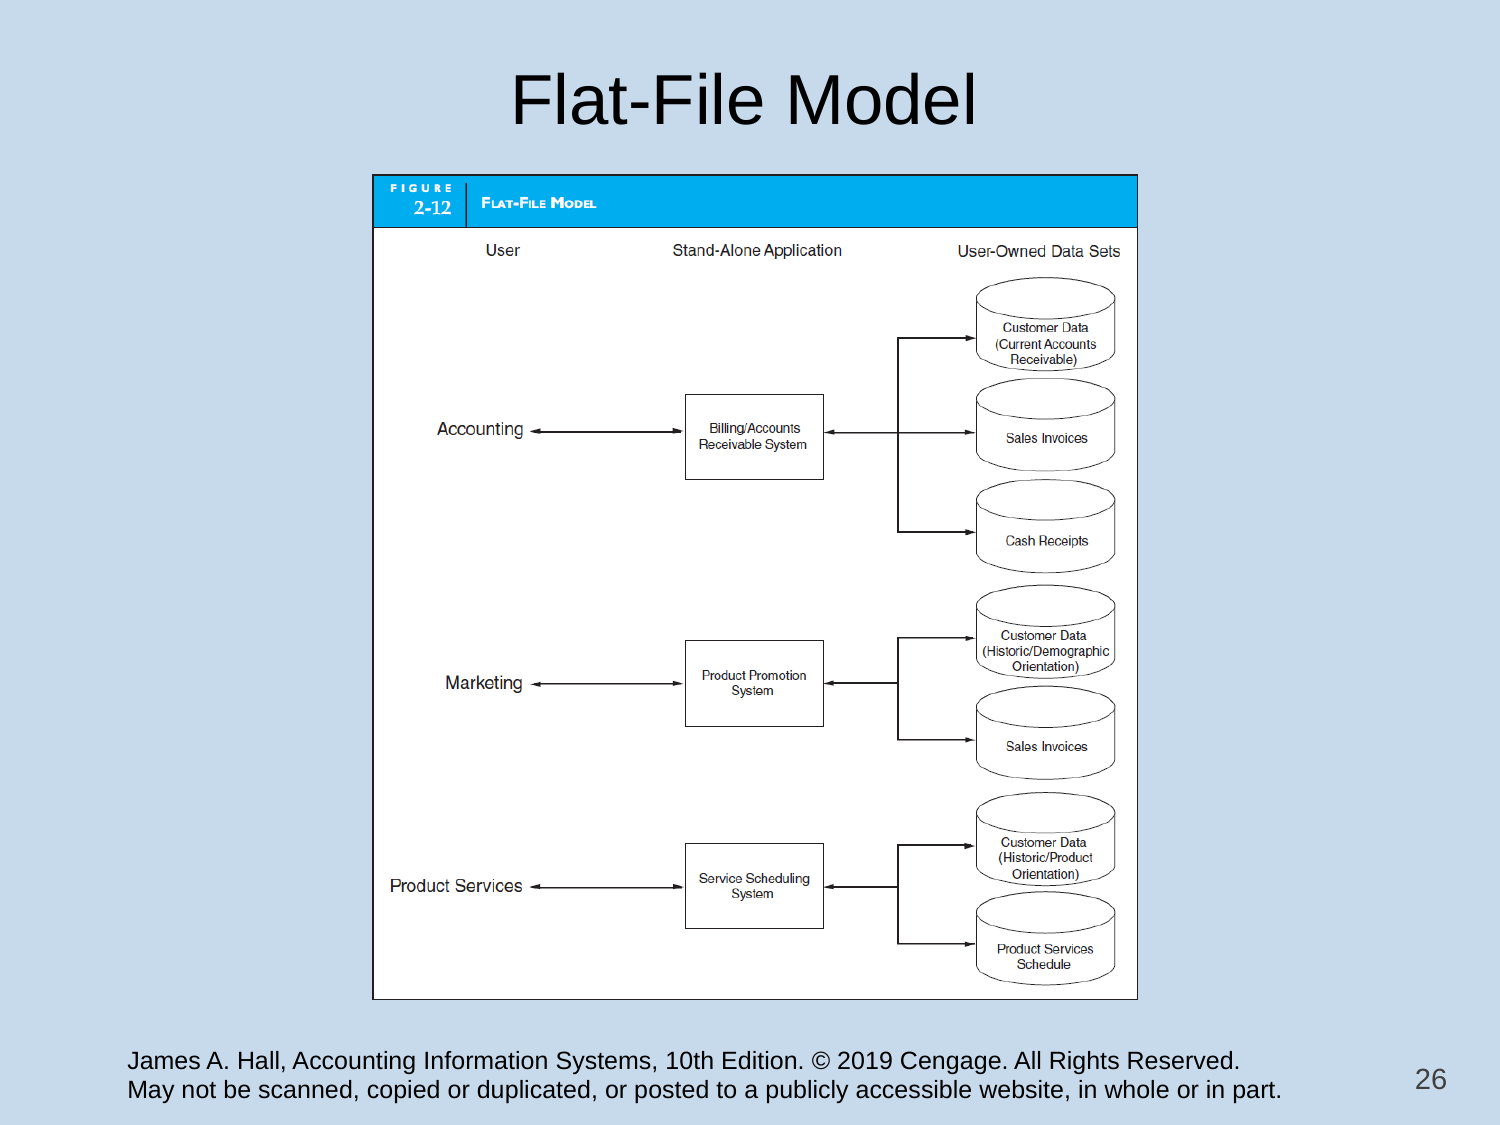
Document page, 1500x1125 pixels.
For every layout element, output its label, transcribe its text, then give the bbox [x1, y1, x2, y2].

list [372, 174, 1138, 1000]
title Flat-File Model [69, 62, 1420, 188]
slide_number 26 [1400, 1052, 1488, 1113]
